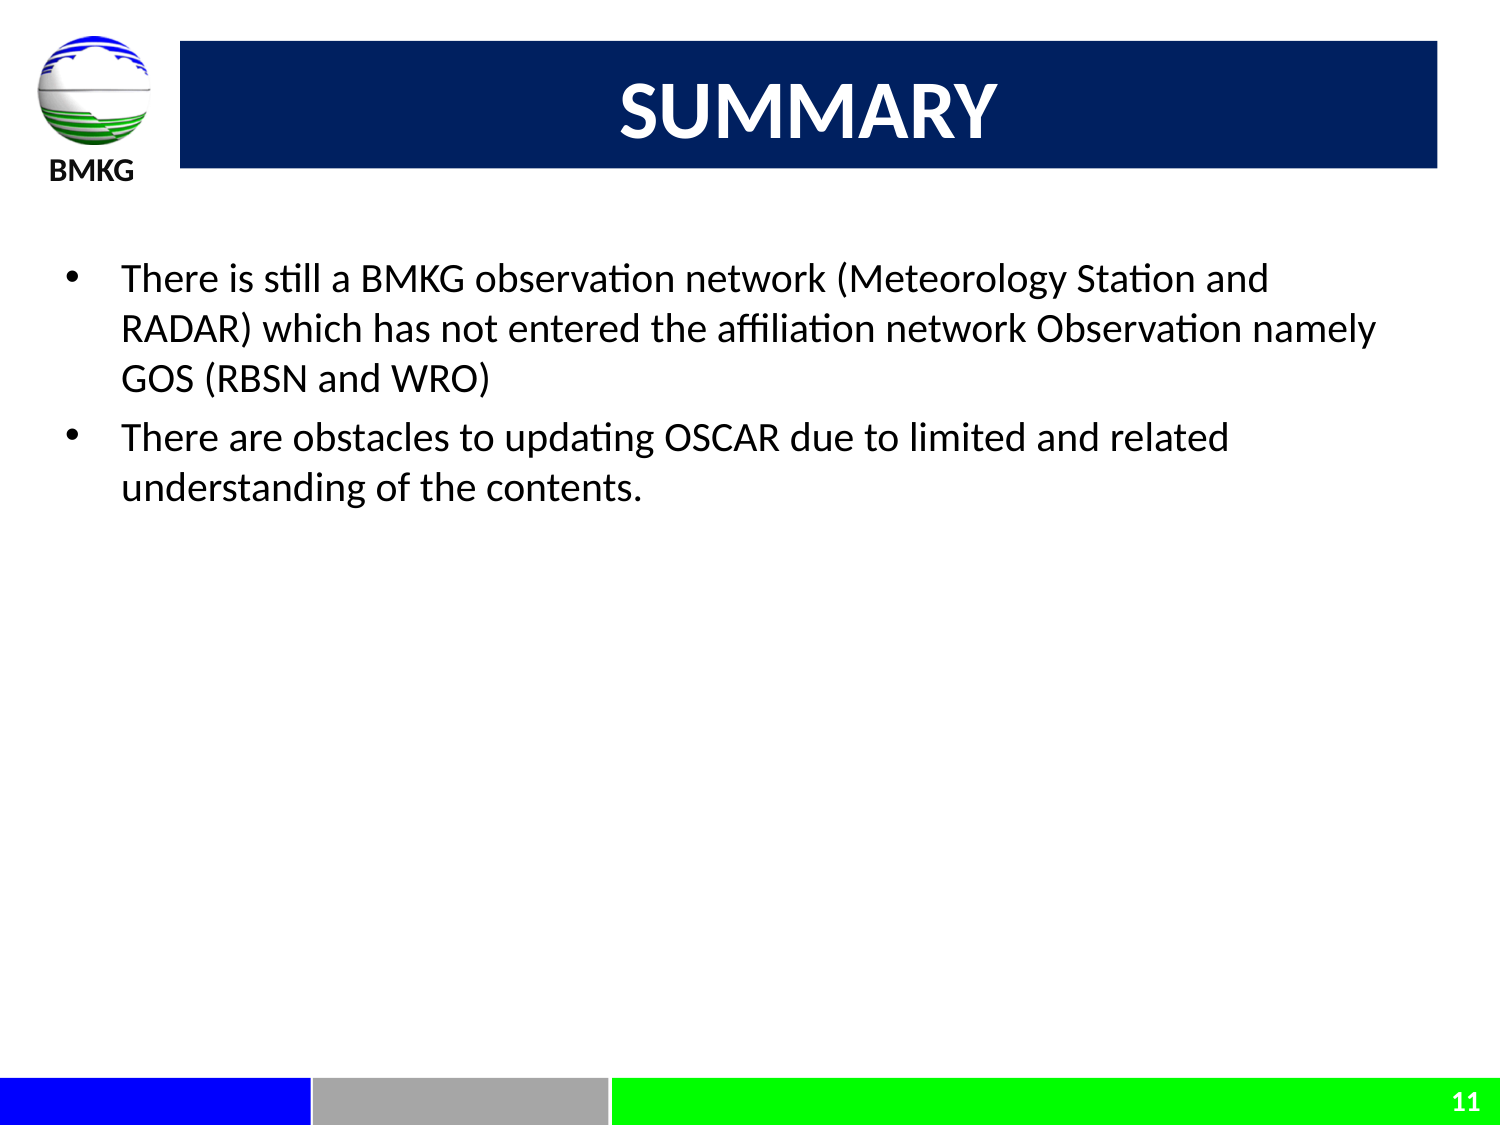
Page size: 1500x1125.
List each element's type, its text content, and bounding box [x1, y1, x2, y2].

title Summary [180, 40, 1438, 169]
list There is still a BMKG observation network (Meteorology Station and RADAR) which has not entered the affiliation network Observation namely GOS (RBSN and WRO) There are obstacles to updating OSCAR due to limited and related understanding of the contents. [50, 243, 1424, 988]
picture [37, 36, 151, 145]
